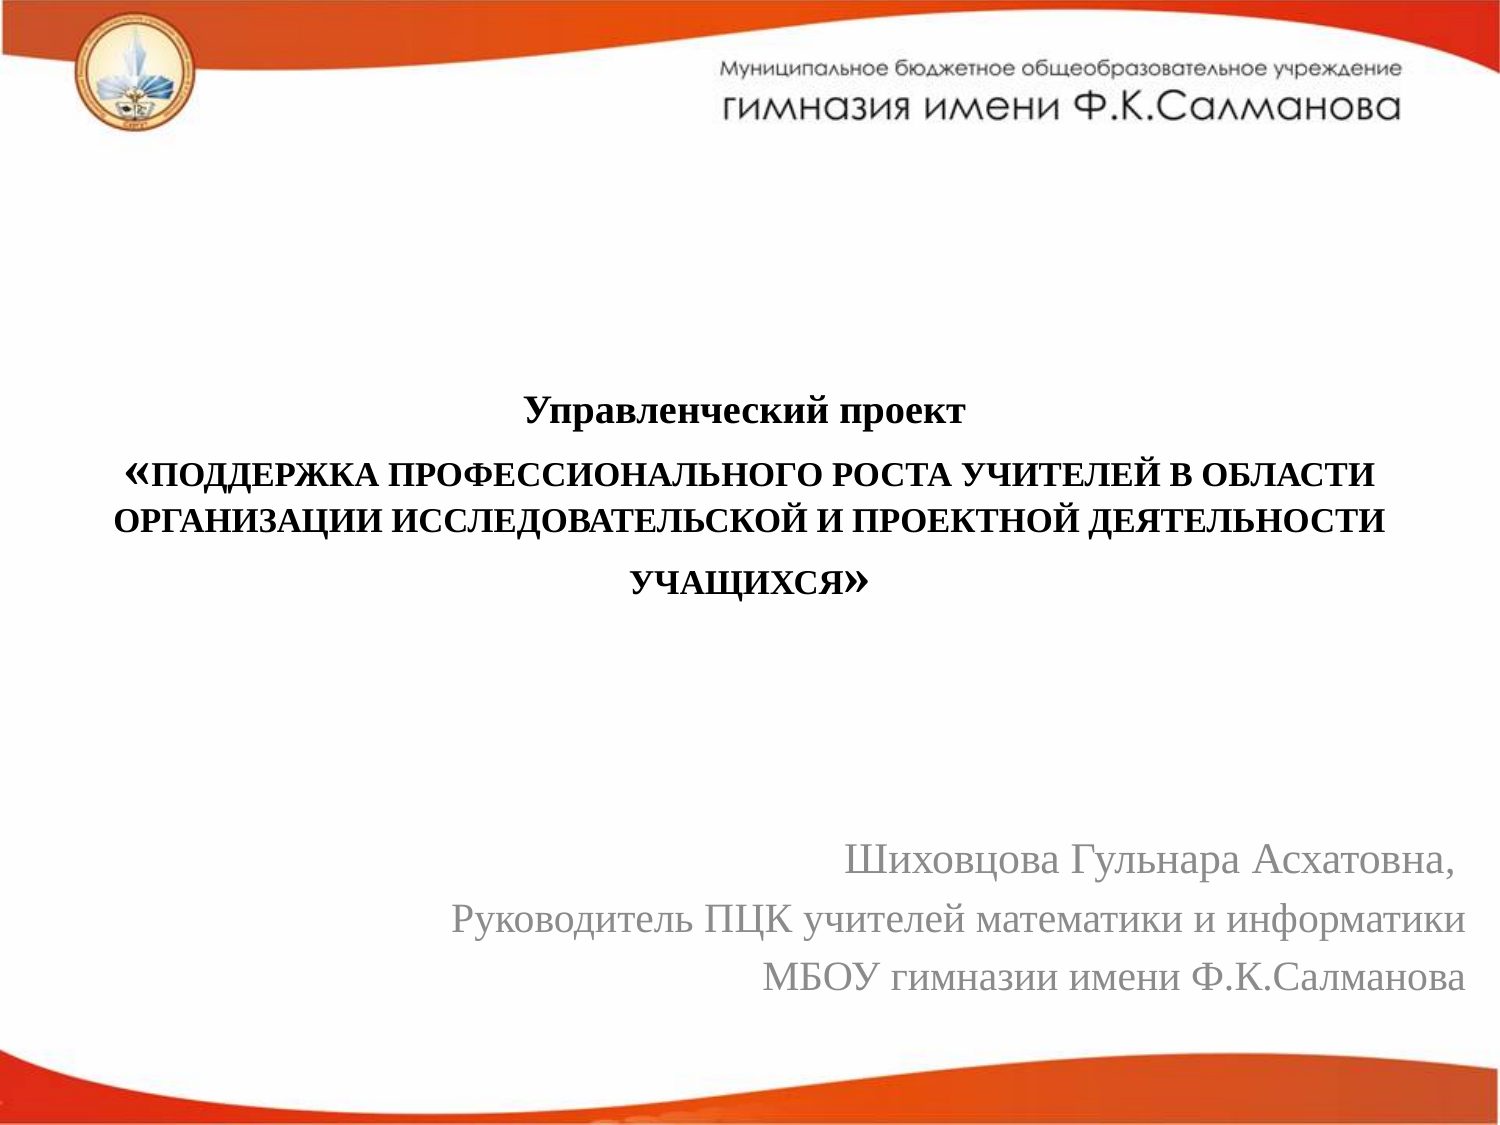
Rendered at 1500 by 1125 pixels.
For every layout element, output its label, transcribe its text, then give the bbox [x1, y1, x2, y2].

title Управленческий проект «ПОДДЕРЖКА ПРОФЕССИОНАЛЬНОГО РОСТА УЧИТЕЛЕЙ В ОБЛАСТИ ОРГАНИЗАЦИИ ИССЛЕДОВАТЕЛЬСКОЙ И ПРОЕКТНОЙ ДЕЯТЕЛЬНОСТИ УЧАЩИХСЯ» [41, 373, 1459, 615]
subtitle Шиховцова Гульнара Асхатовна, Руководитель ПЦК учителей математики и информатики МБОУ гимназии имени Ф.К.Салманова [431, 822, 1481, 1012]
picture [0, 0, 1500, 1125]
